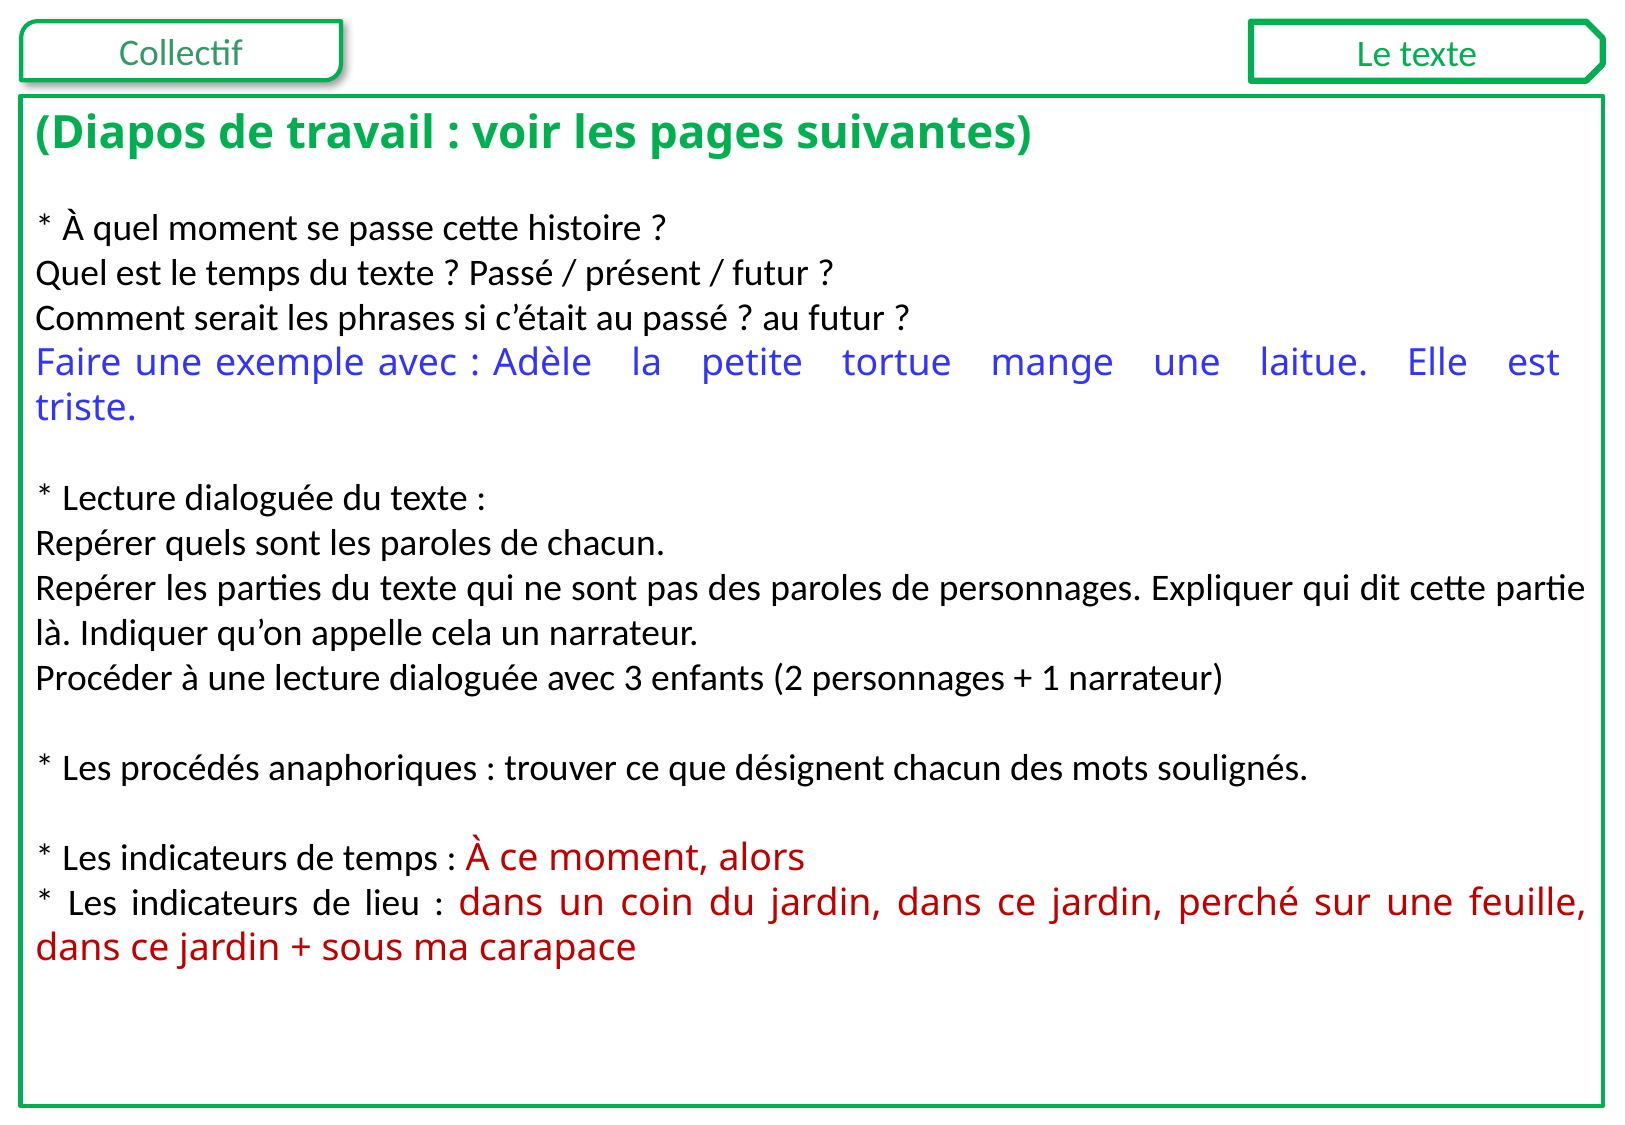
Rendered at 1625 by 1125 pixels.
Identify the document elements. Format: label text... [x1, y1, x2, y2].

list (Diapos de travail : voir les pages suivantes) * À quel moment se passe cette histoire ? Quel est le temps du texte ? Passé / présent / futur ? Comment serait les phrases si c’était au passé ? au futur ? Faire une exemple avec : Adèle la petite tortue mange une laitue. Elle est triste. * Lecture dialoguée du texte : Repérer quels sont les paroles de chacun. Repérer les parties du texte qui ne sont pas des paroles de personnages. Expliquer qui dit cette partie là. Indiquer qu’on appelle cela un narrateur. Procéder à une lecture dialoguée avec 3 enfants (2 personnages + 1 narrateur) * Les procédés anaphoriques : trouver ce que désignent chacun des mots soulignés. * Les indicateurs de temps : À ce moment, alors * Les indicateurs de lieu : dans un coin du jardin, dans ce jardin, perché sur une feuille, dans ce jardin + sous ma carapace [18, 94, 1605, 1108]
list Le texte [1250, 21, 1584, 81]
